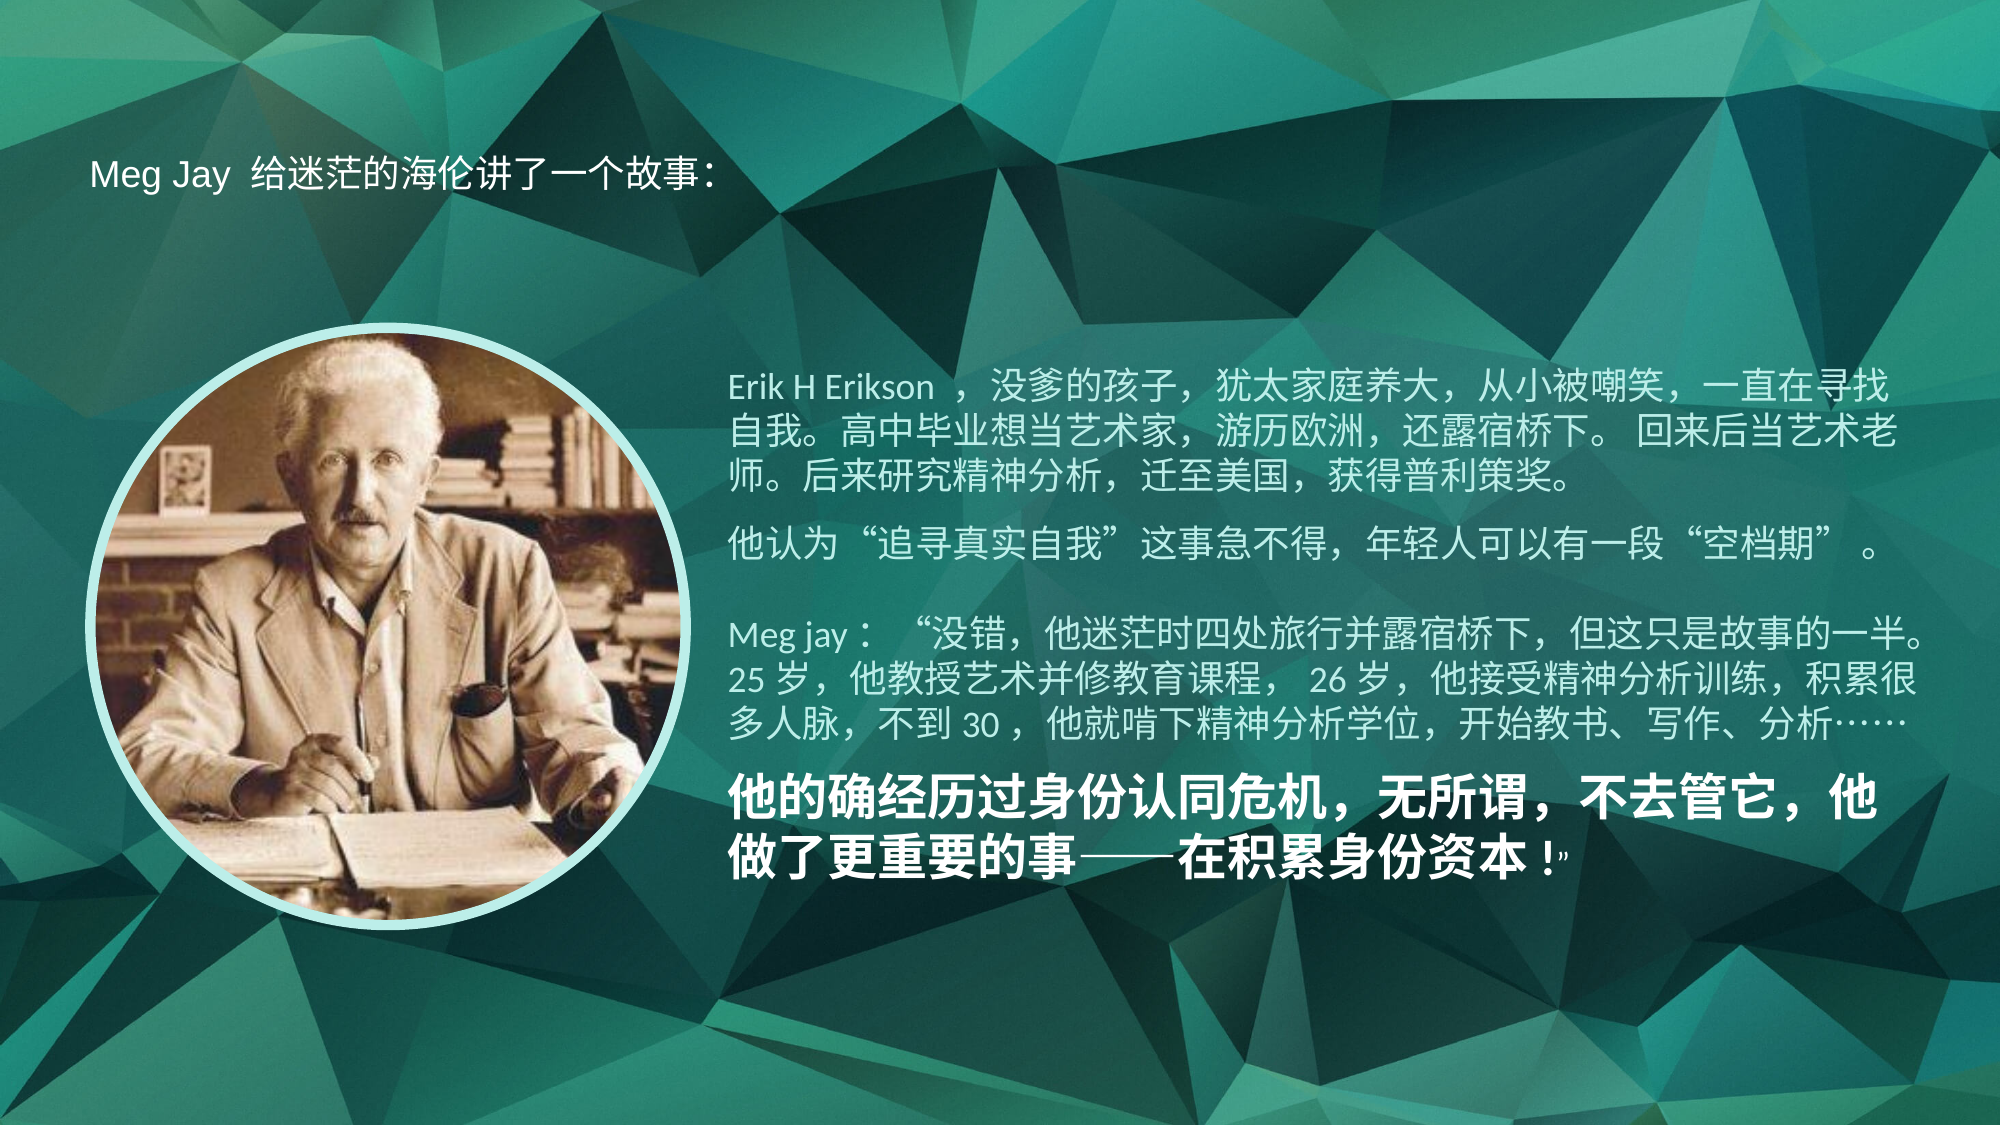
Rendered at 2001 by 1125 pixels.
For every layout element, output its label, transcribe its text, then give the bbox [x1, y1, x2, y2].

text_box Erik H Erikson ，没爹的孩子，犹太家庭养大，从小被嘲笑，一直在寻找自我。高中毕业想当艺术家，游历欧洲，还露宿桥下。 回来后当艺术老师。后来研究精神分析，迁至美国，获得普利策奖。 他认为“追寻真实自我”这事急不得，年轻人可以有一段“空档期” 。 Meg jay：“没错，他迷茫时四处旅行并露宿桥下，但这只是故事的一半。25岁，他教授艺术并修教育课程，26岁，他接受精神分析训练，积累很多人脉，不到30，他就啃下精神分析学位，开始教书、写作、分析…… 他的确经历过身份认同危机，无所谓，不去管它，他做了更重要的事——在积累身份资本!” [712, 355, 1939, 893]
picture [0, 0, 2000, 1125]
text_box Meg Jay 给迷茫的海伦讲了一个故事： [74, 142, 816, 203]
